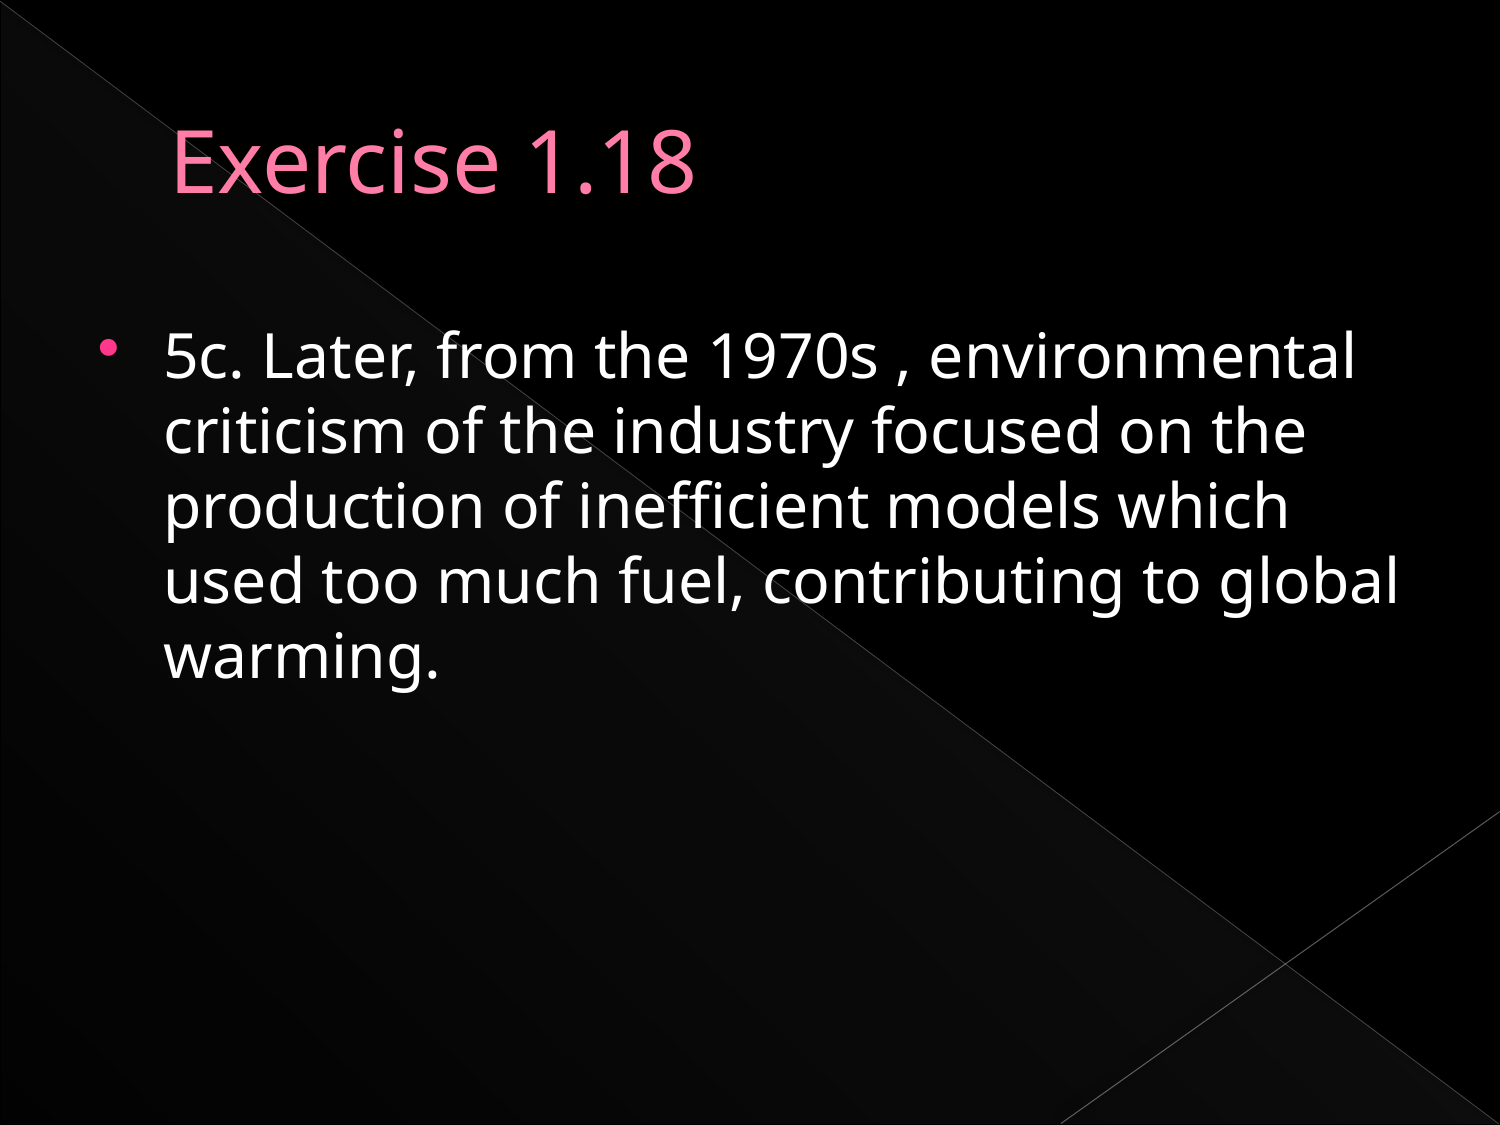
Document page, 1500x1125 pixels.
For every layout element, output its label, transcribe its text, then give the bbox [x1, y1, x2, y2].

title Exercise 1.18 [75, 43, 1425, 274]
list 5c. Later, from the 1970s , environmental criticism of the industry focused on the production of inefficient models which used too much fuel, contributing to global warming. [75, 308, 1425, 1059]
